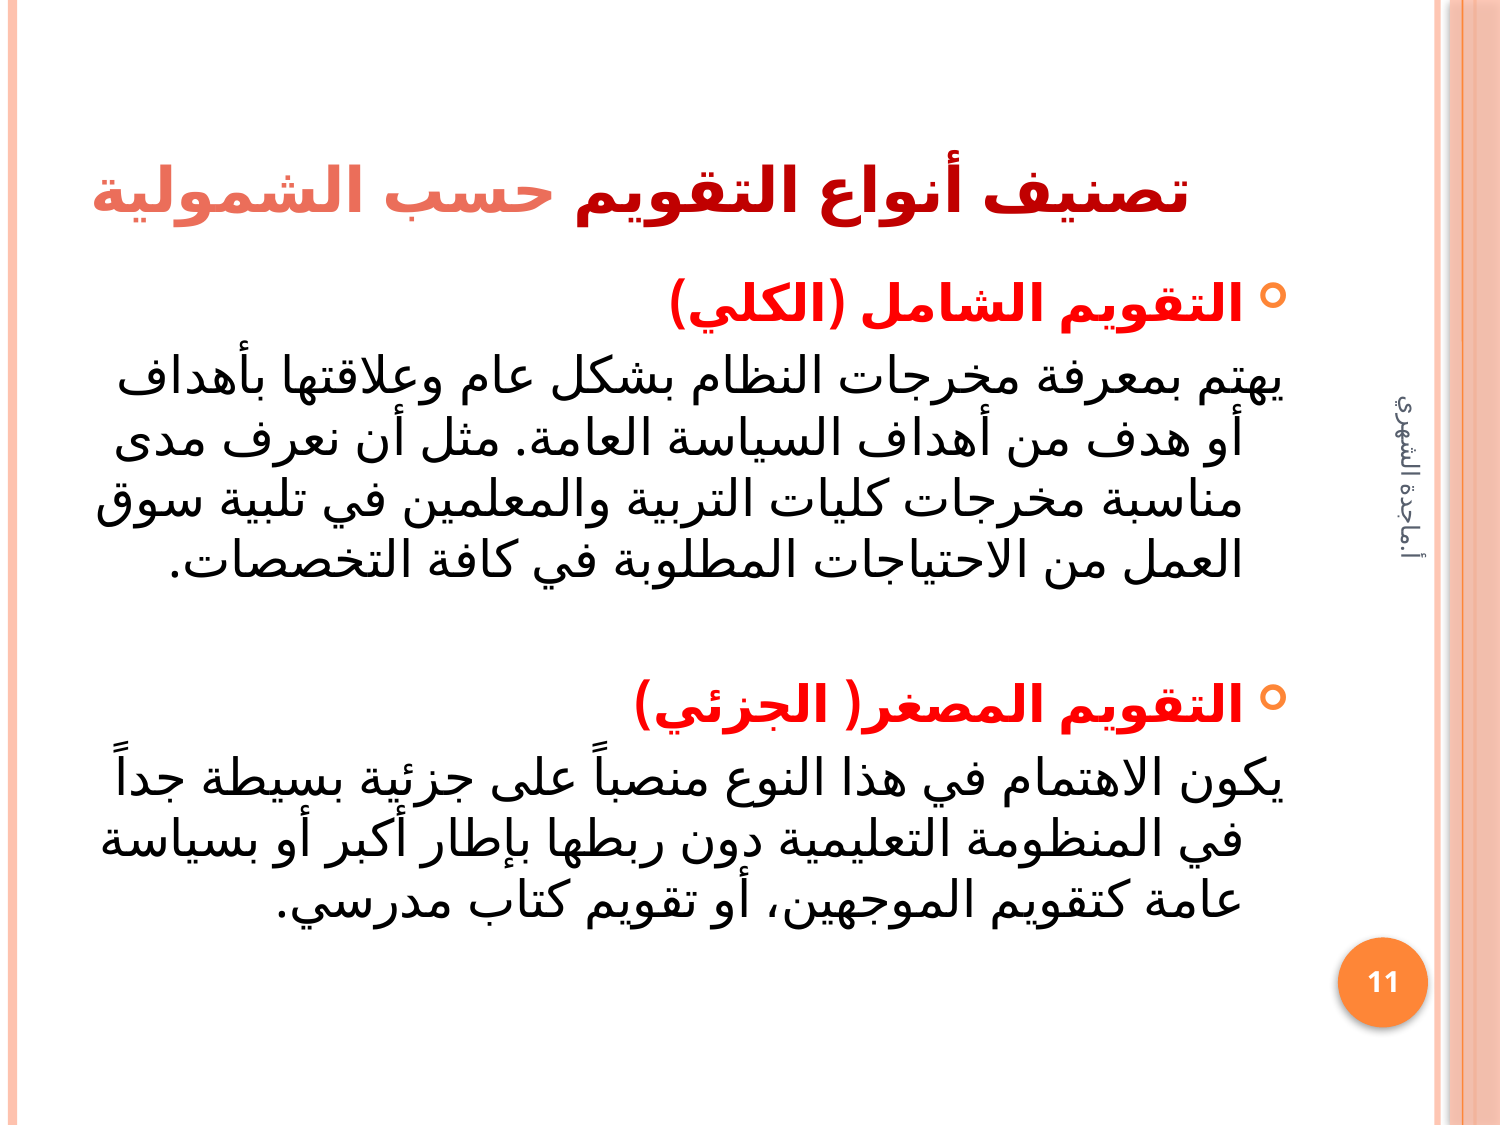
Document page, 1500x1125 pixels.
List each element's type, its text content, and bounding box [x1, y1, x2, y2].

footer أ.ماجدة الشهري [1379, 380, 1440, 906]
slide_number 11 [1333, 940, 1434, 1027]
list التقويم الشامل (الكلي) يهتم بمعرفة مخرجات النظام بشكل عام وعلاقتها بأهداف أو هدف من أهداف السياسة العامة. مثل أن نعرف مدى مناسبة مخرجات كليات التربية والمعلمين في تلبية سوق العمل من الاحتياجات المطلوبة في كافة التخصصات. التقويم المصغر( الجزئي) يكون الاهتمام في هذا النوع منصباً على جزئية بسيطة جداً في المنظومة التعليمية دون ربطها بإطار أكبر أو بسياسة عامة كتقويم الموجهين، أو تقويم كتاب مدرسي. [75, 262, 1300, 1062]
title تصنيف أنواع التقويم حسب الشمولية [75, 45, 1300, 233]
